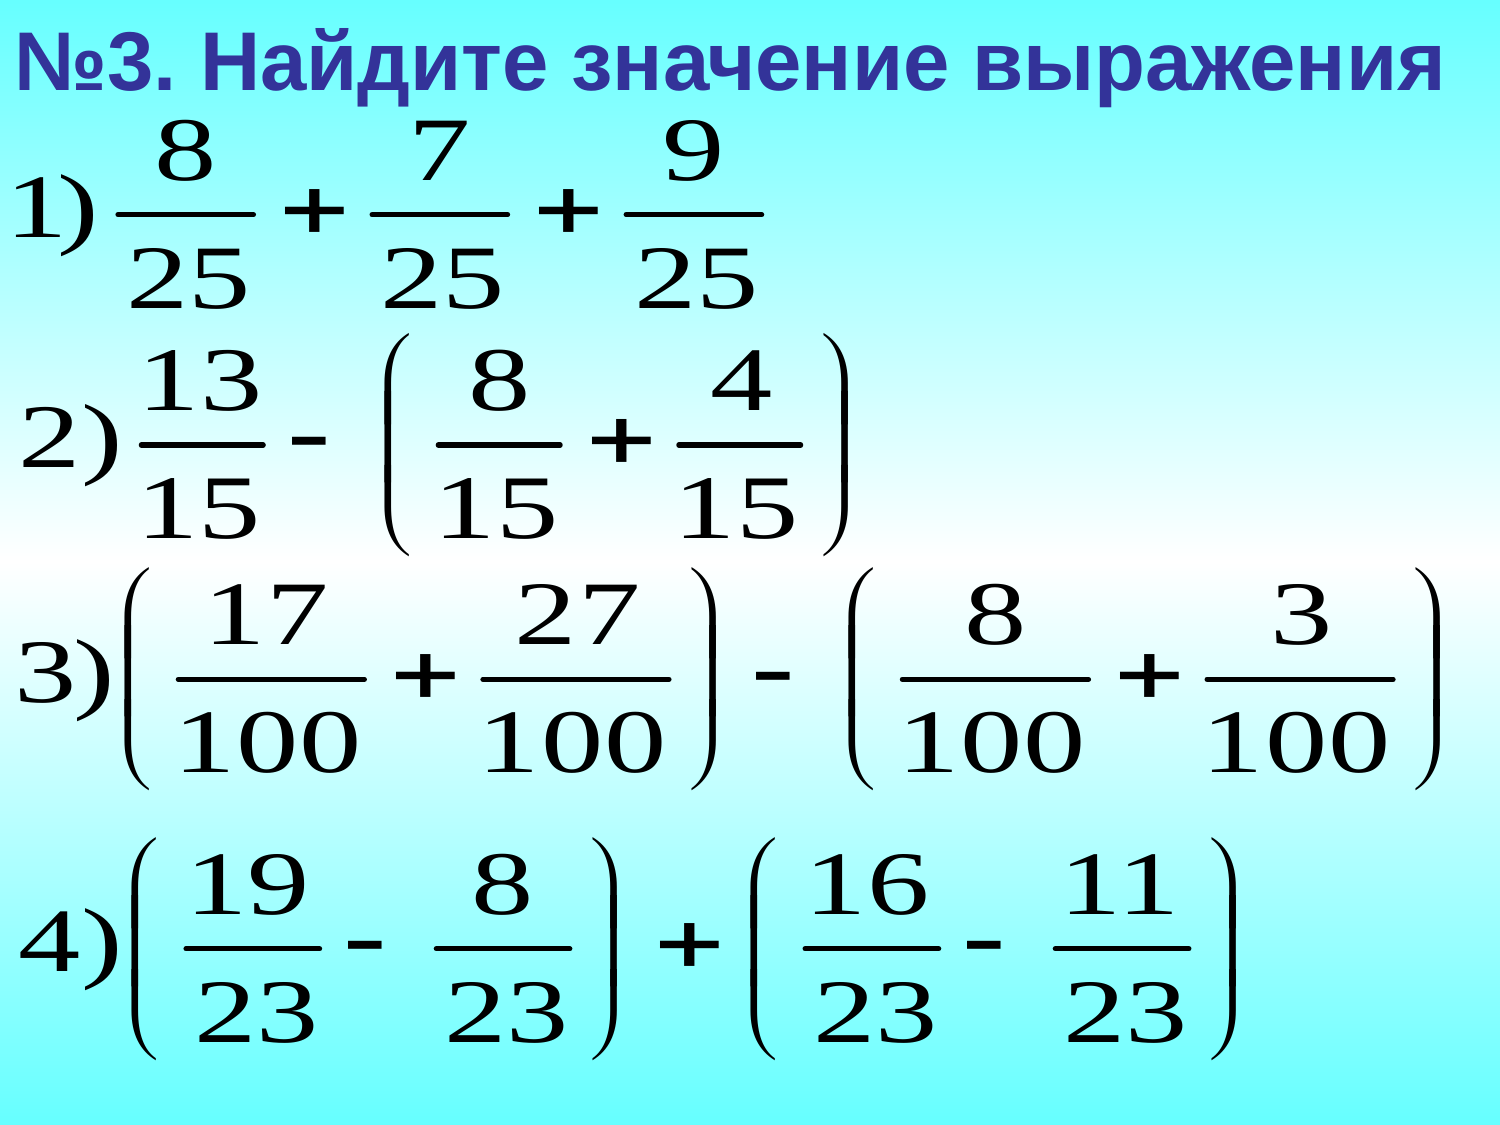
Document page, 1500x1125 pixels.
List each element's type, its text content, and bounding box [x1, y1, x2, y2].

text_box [0, 316, 882, 549]
text_box №3. Найдите значение выражения [0, 0, 1500, 115]
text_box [0, 93, 789, 314]
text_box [0, 550, 1474, 808]
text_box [0, 820, 1276, 1078]
